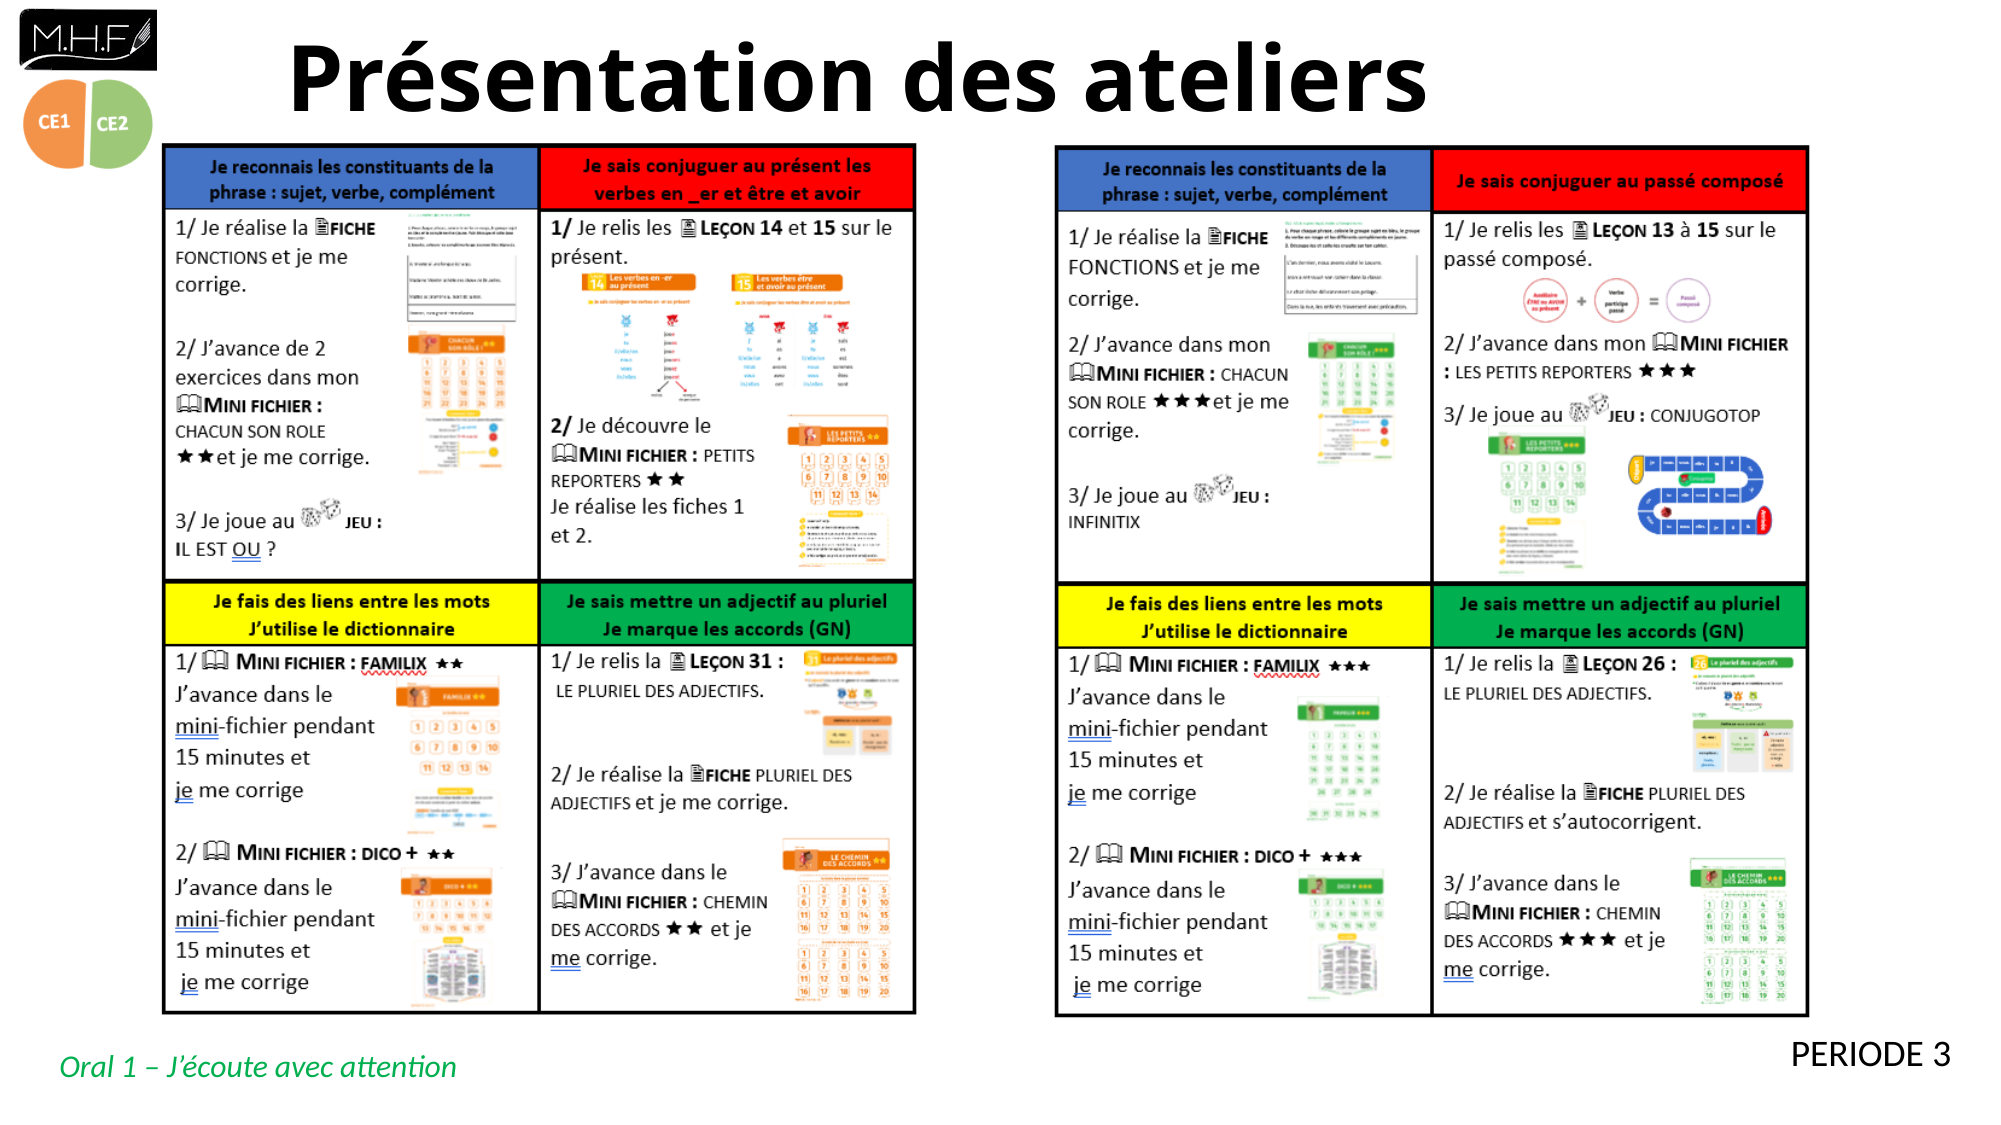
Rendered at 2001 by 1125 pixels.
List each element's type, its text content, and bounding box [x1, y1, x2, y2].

picture [1, 7, 920, 1023]
title Présentation des ateliers [271, 7, 1818, 156]
text_box PERIODE 3 [1362, 1021, 1967, 1082]
text_box Oral 1 – J’écoute avec attention [44, 1038, 1346, 1092]
picture [1044, 132, 1819, 1027]
